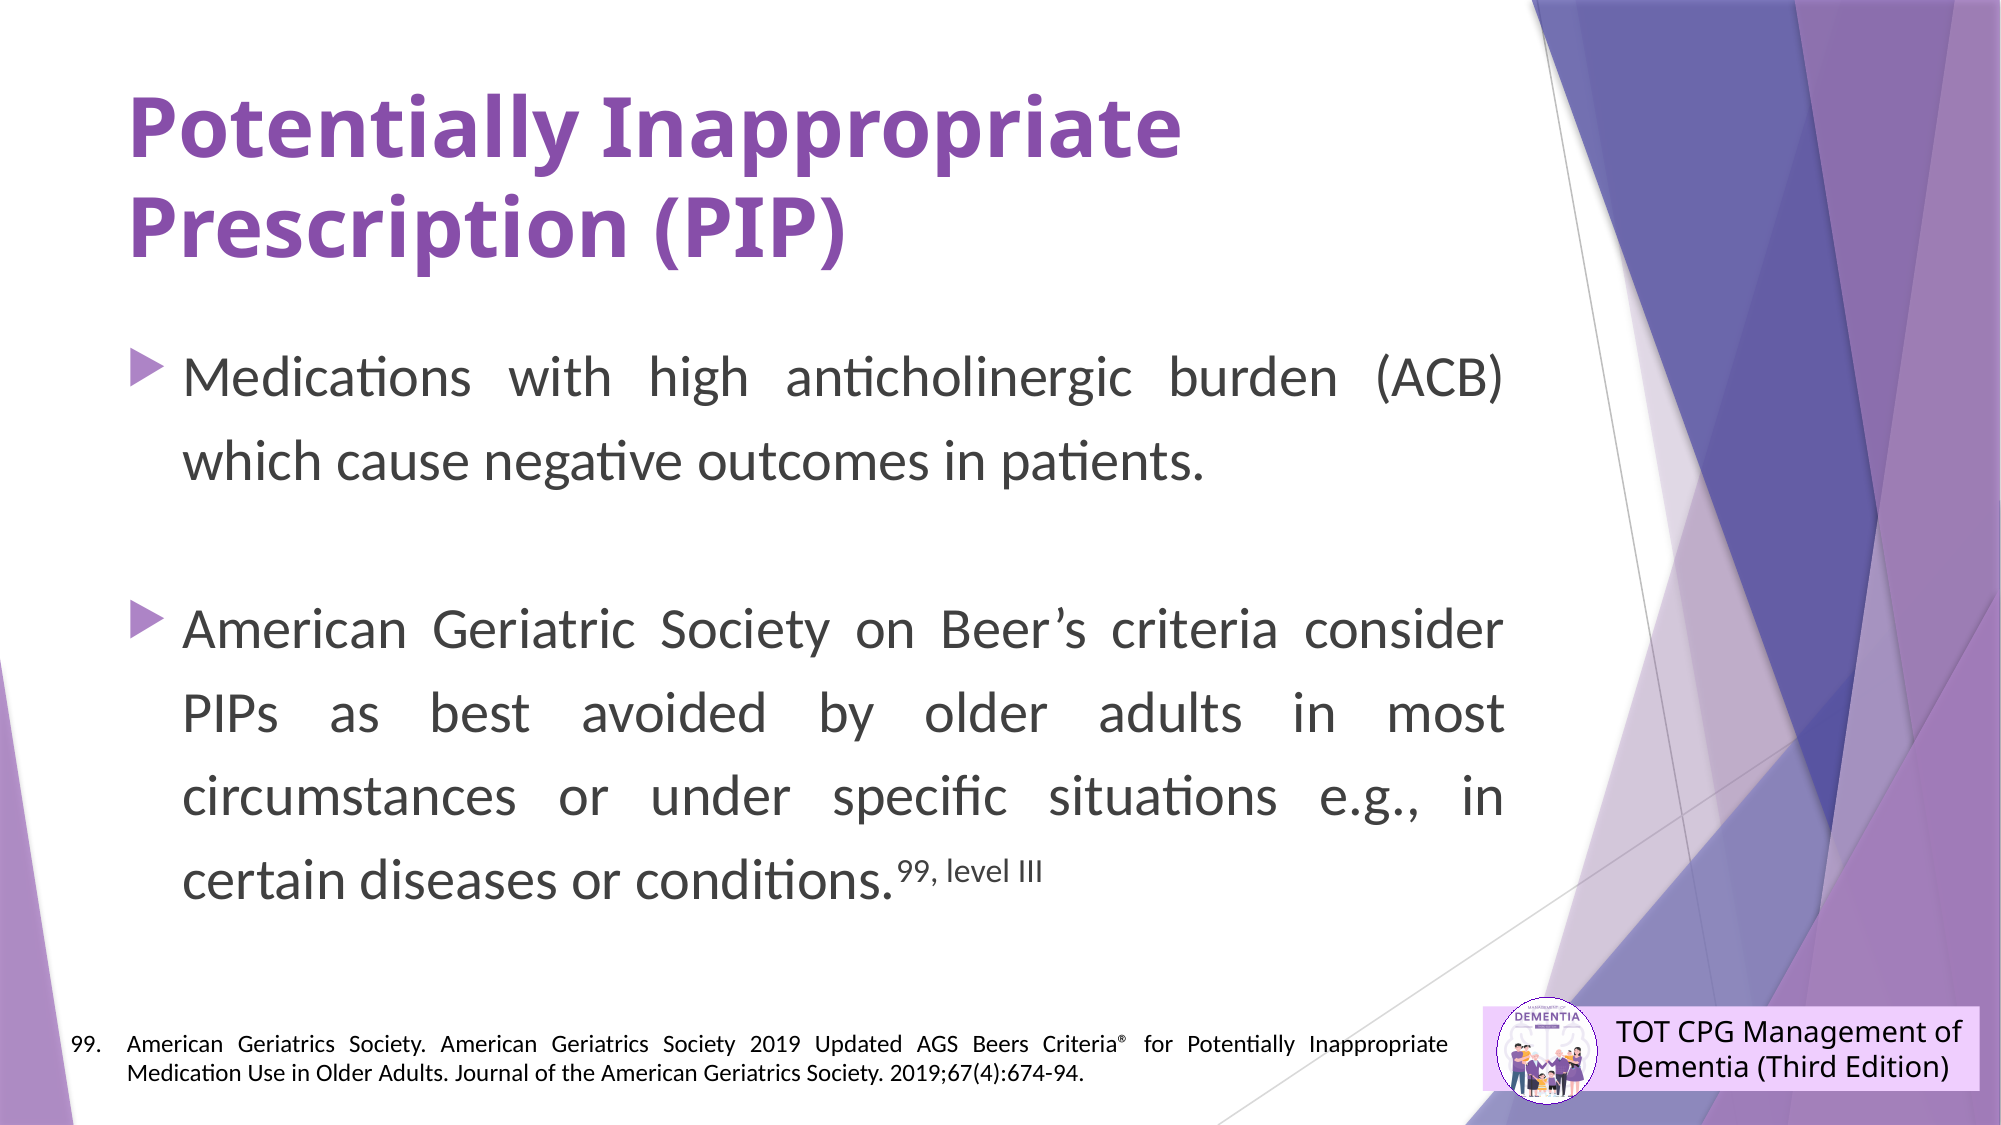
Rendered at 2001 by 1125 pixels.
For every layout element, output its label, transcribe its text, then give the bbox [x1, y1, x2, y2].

text_box American Geriatrics Society. American Geriatrics Society 2019 Updated AGS Beers Criteria® for Potentially Inappropriate Medication Use in Older Adults. Journal of the American Geriatrics Society. 2019;67(4):674-94. [55, 1019, 1466, 1095]
title Potentially Inappropriate Prescription (PIP) [111, 66, 1598, 284]
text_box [1482, 996, 1981, 1105]
list Medications with high anticholinergic burden (ACB) which cause negative outcomes in patients. American Geriatric Society on Beer’s criteria consider PIPs as best avoided by older adults in most circumstances or under specific situations e.g., in certain diseases or conditions.99, level III [111, 317, 1522, 954]
